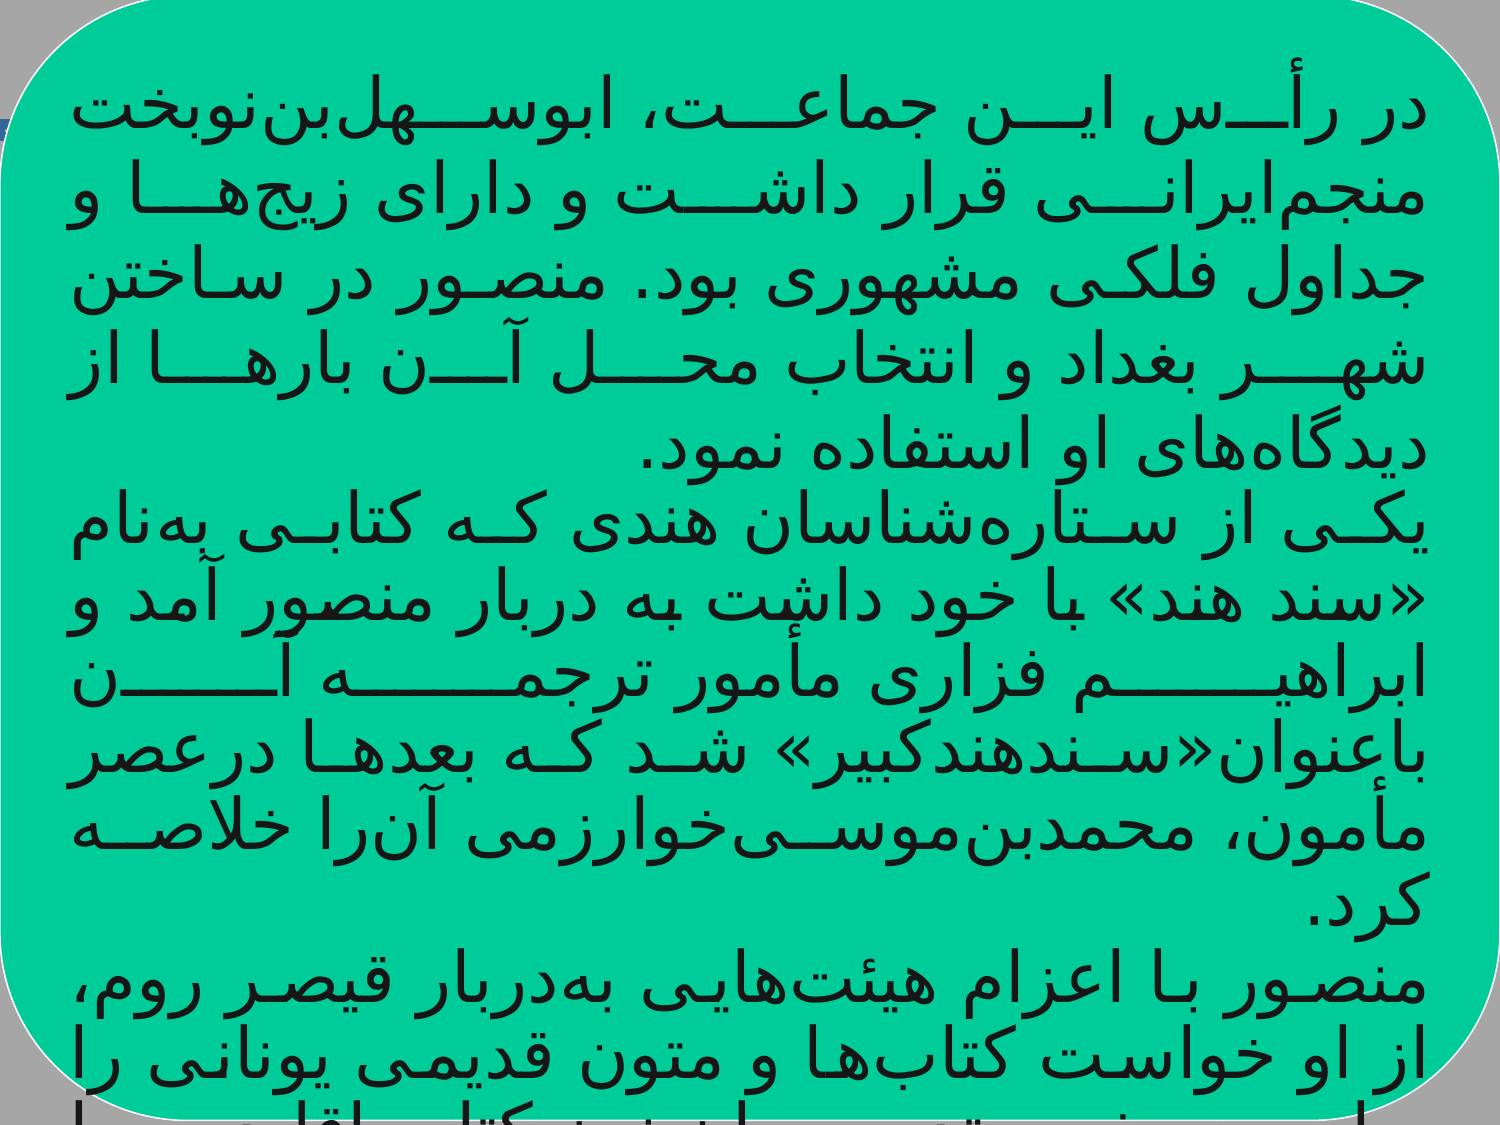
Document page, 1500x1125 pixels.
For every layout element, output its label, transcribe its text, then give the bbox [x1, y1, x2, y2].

text_box در رأس این جماعت، ابوسهل‌بن‌نوبخت منجم‌ایرانی قرار داشت و دارای زیج‌ها و جداول فلکی مشهوری بود. منصور در ساختن شهر بغداد و انتخاب محل آن بارها از دیدگاه‌های او استفاده نمود. یکی از ستاره‌شناسان هندی که کتابی به‌نام «سند هند» با خود داشت به دربار منصور آمد و ابراهیم فزاری مأمور ترجمه آن با‌عنوان«سندهندکبیر» شد که بعدها درعصر مأمون، محمدبن‌موسی‌‌خوارزمی آن‌را خلاصه کرد. منصور با اعزام هیئت‌هایی به‌دربار قیصر روم، از او خواست کتاب‌ها و متون قدیمی یونانی را برای وی بفرستد. رومیان نیز کتاب اقلیدس را بدان سامان فرستادند. [0, 0, 1500, 1121]
